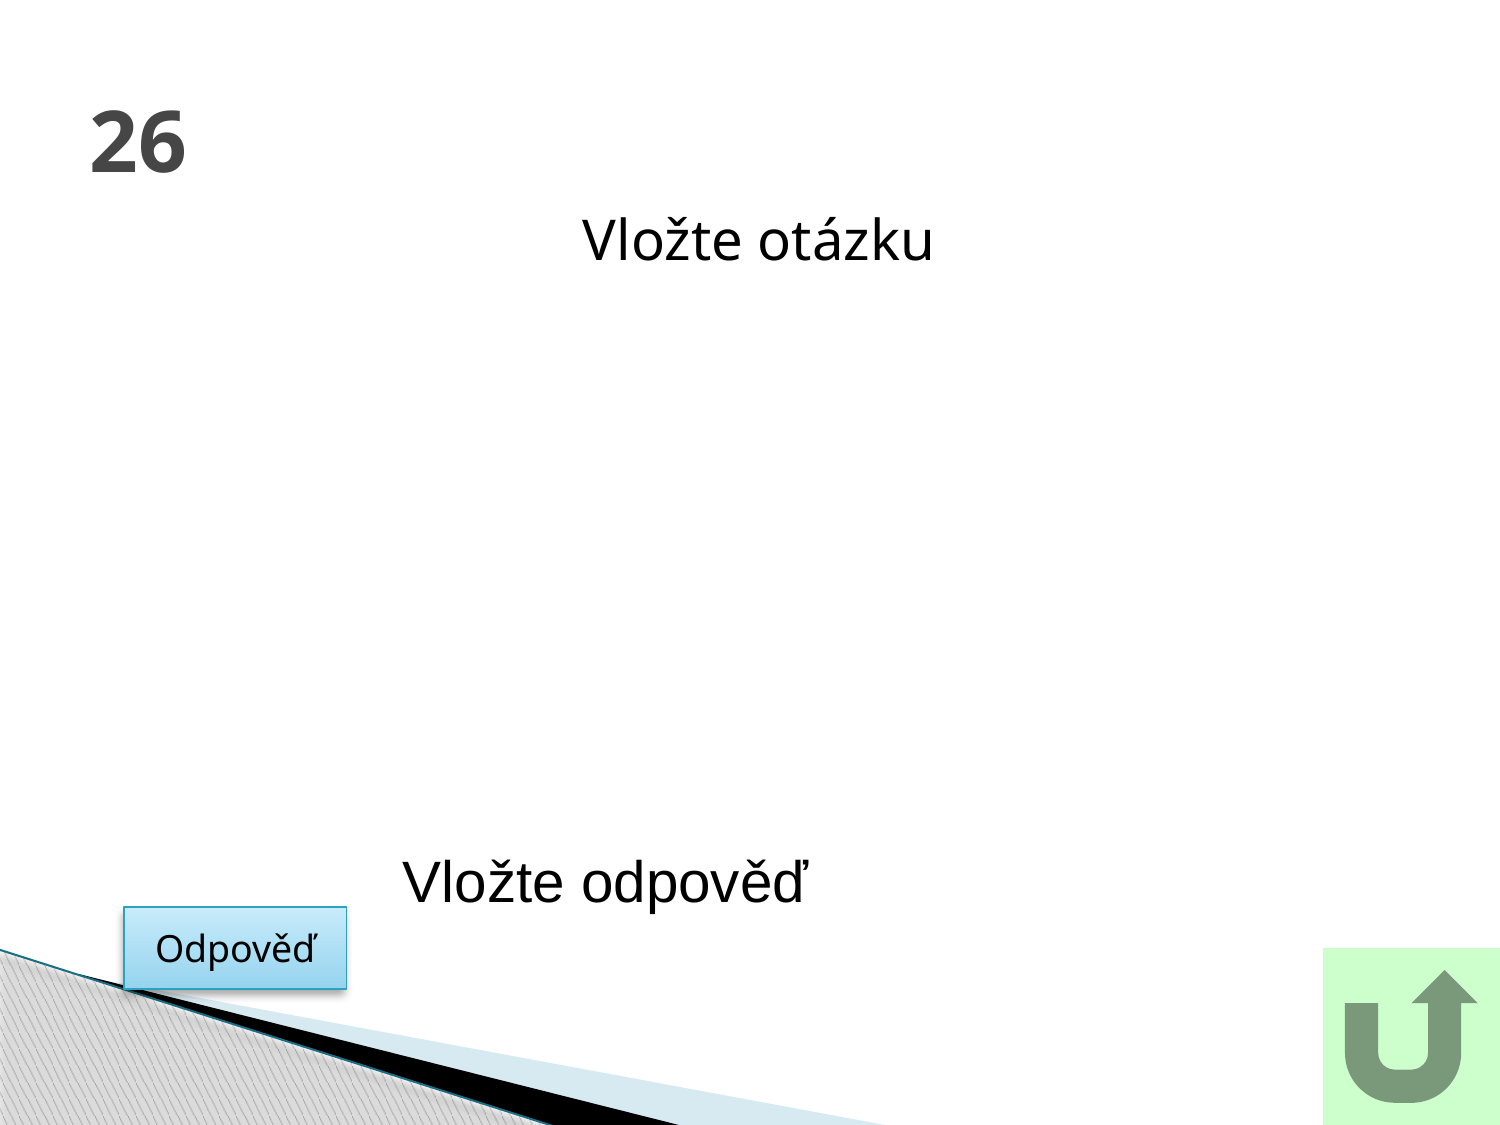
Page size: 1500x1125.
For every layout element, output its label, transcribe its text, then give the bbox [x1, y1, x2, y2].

text_box [1322, 947, 1500, 1125]
title 26 [75, 45, 1425, 233]
text_box Odpověď [123, 906, 347, 990]
text_box Vložte odpověď [388, 836, 1286, 922]
list Vložte otázku [75, 233, 1425, 355]
